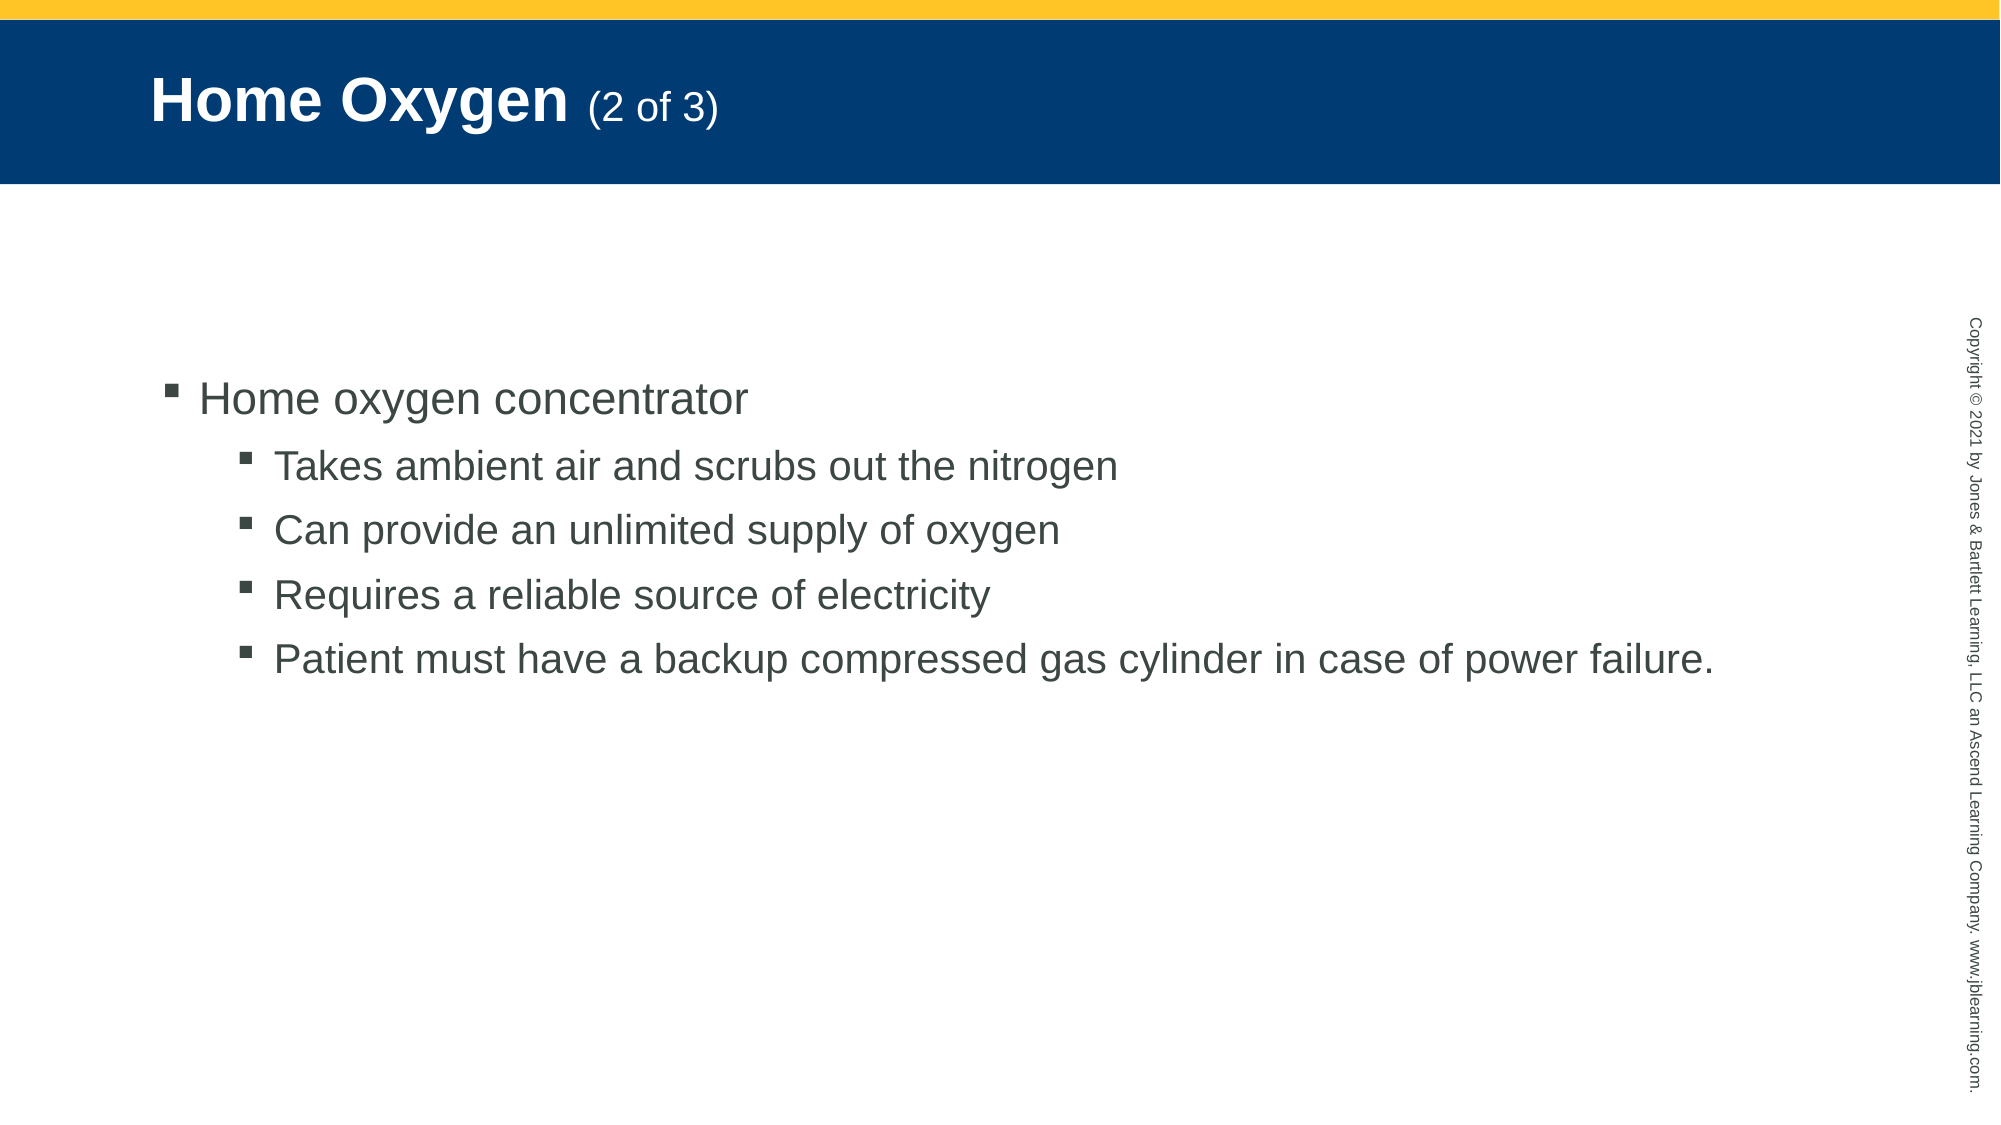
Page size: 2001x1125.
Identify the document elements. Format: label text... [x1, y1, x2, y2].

title Home Oxygen (2 of 3) [0, 19, 2000, 185]
list Home oxygen concentrator Takes ambient air and scrubs out the nitrogen Can provide an unlimited supply of oxygen Requires a reliable source of electricity Patient must have a backup compressed gas cylinder in case of power failure. [146, 361, 1859, 1016]
